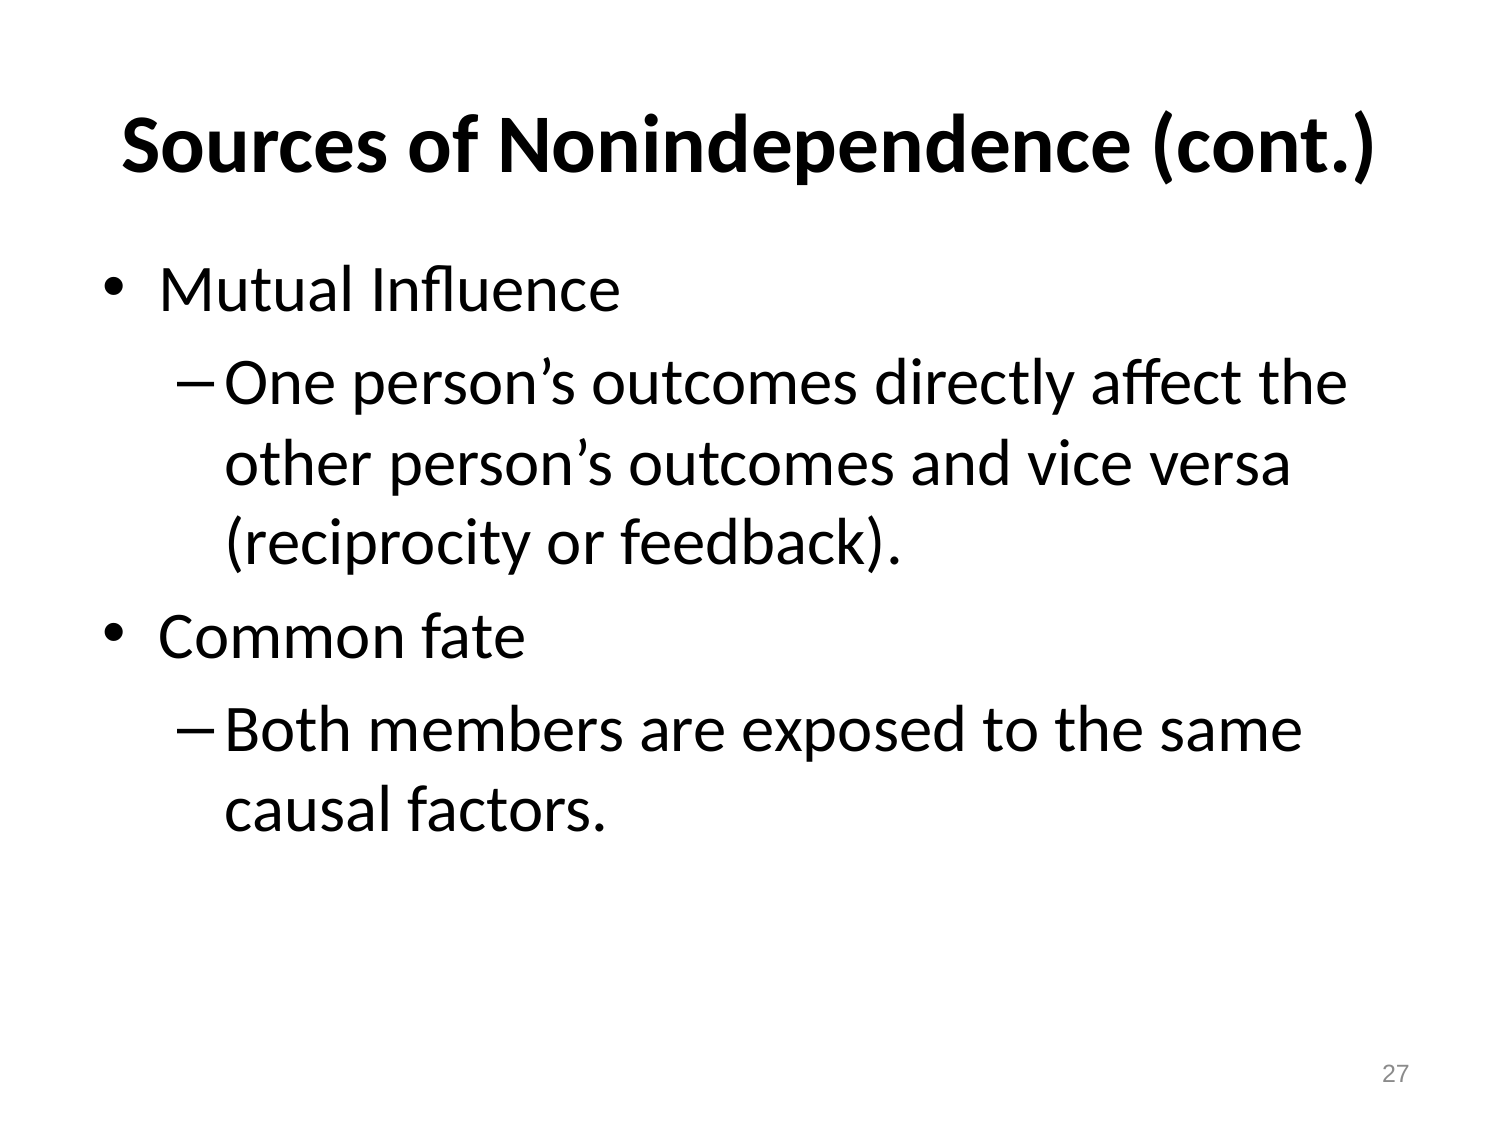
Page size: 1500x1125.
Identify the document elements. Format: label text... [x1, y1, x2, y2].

slide_number 27 [1074, 1042, 1425, 1103]
title Sources of Nonindependence (cont.) [75, 45, 1425, 233]
list Mutual Influence One person’s outcomes directly affect the other person’s outcomes and vice versa (reciprocity or feedback). Common fate Both members are exposed to the same causal factors. [87, 237, 1468, 1000]
